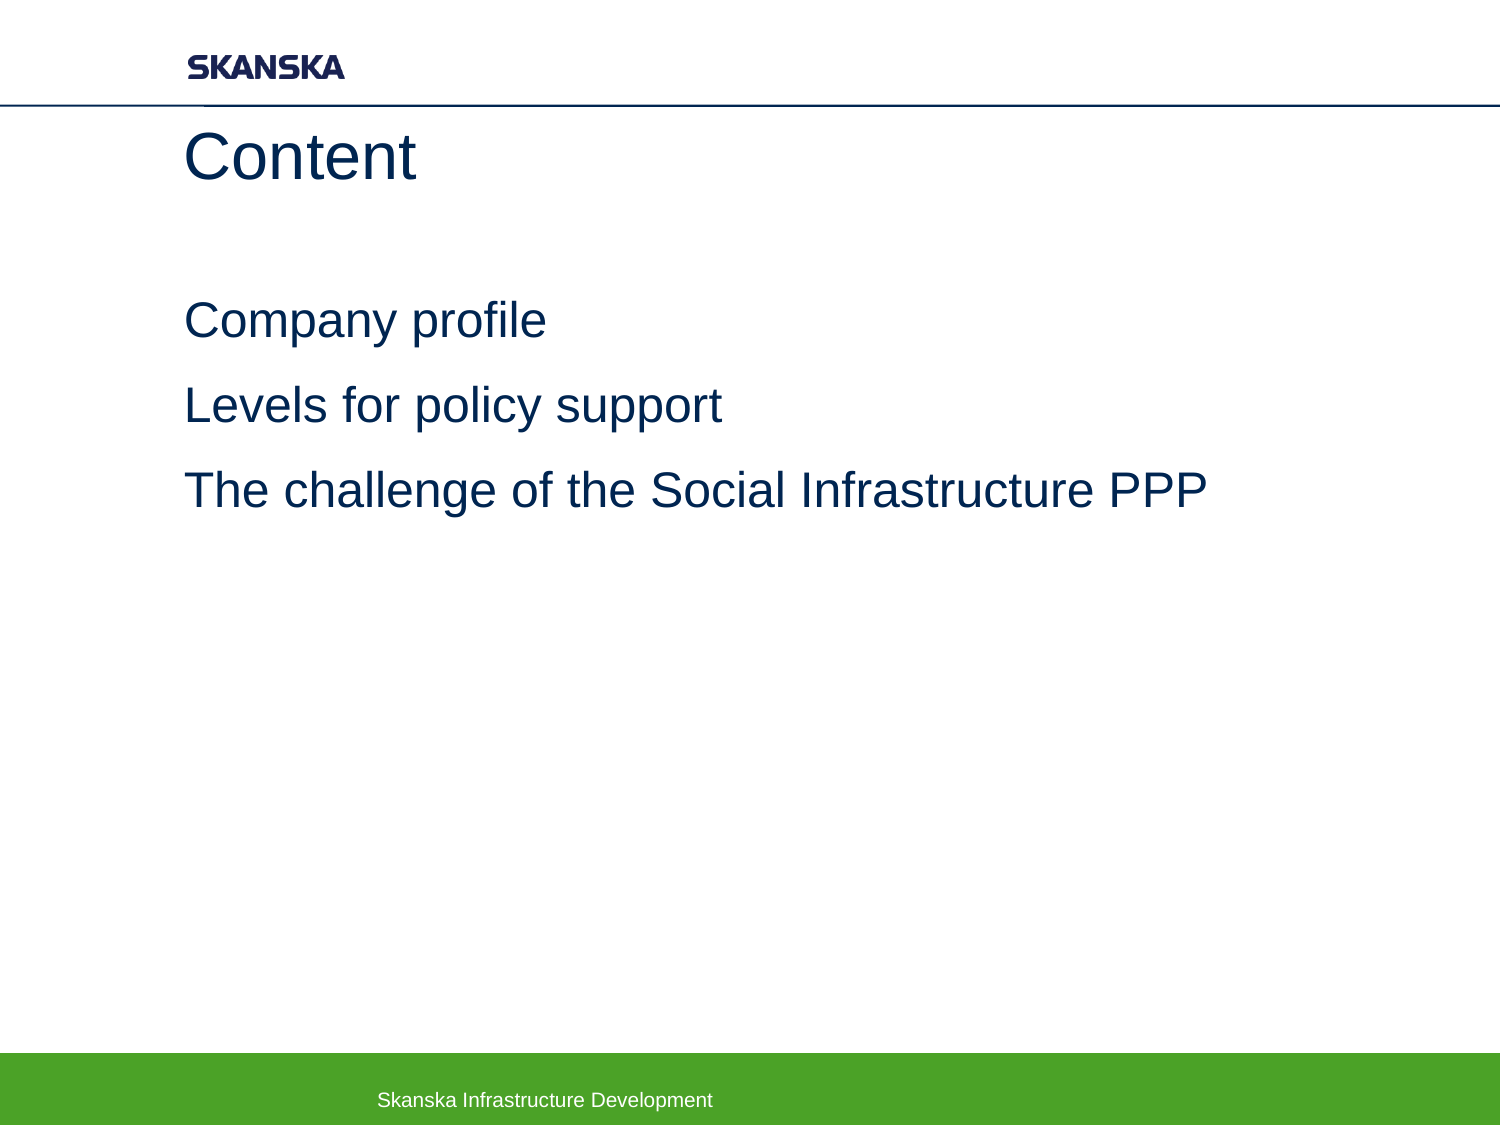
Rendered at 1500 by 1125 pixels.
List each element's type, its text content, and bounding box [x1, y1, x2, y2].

title Content [176, 114, 1442, 202]
picture [188, 55, 345, 79]
footer Skanska Infrastructure Development [361, 1078, 1284, 1110]
list Company profile Levels for policy support The challenge of the Social Infrastructure PPP [176, 279, 1441, 1011]
